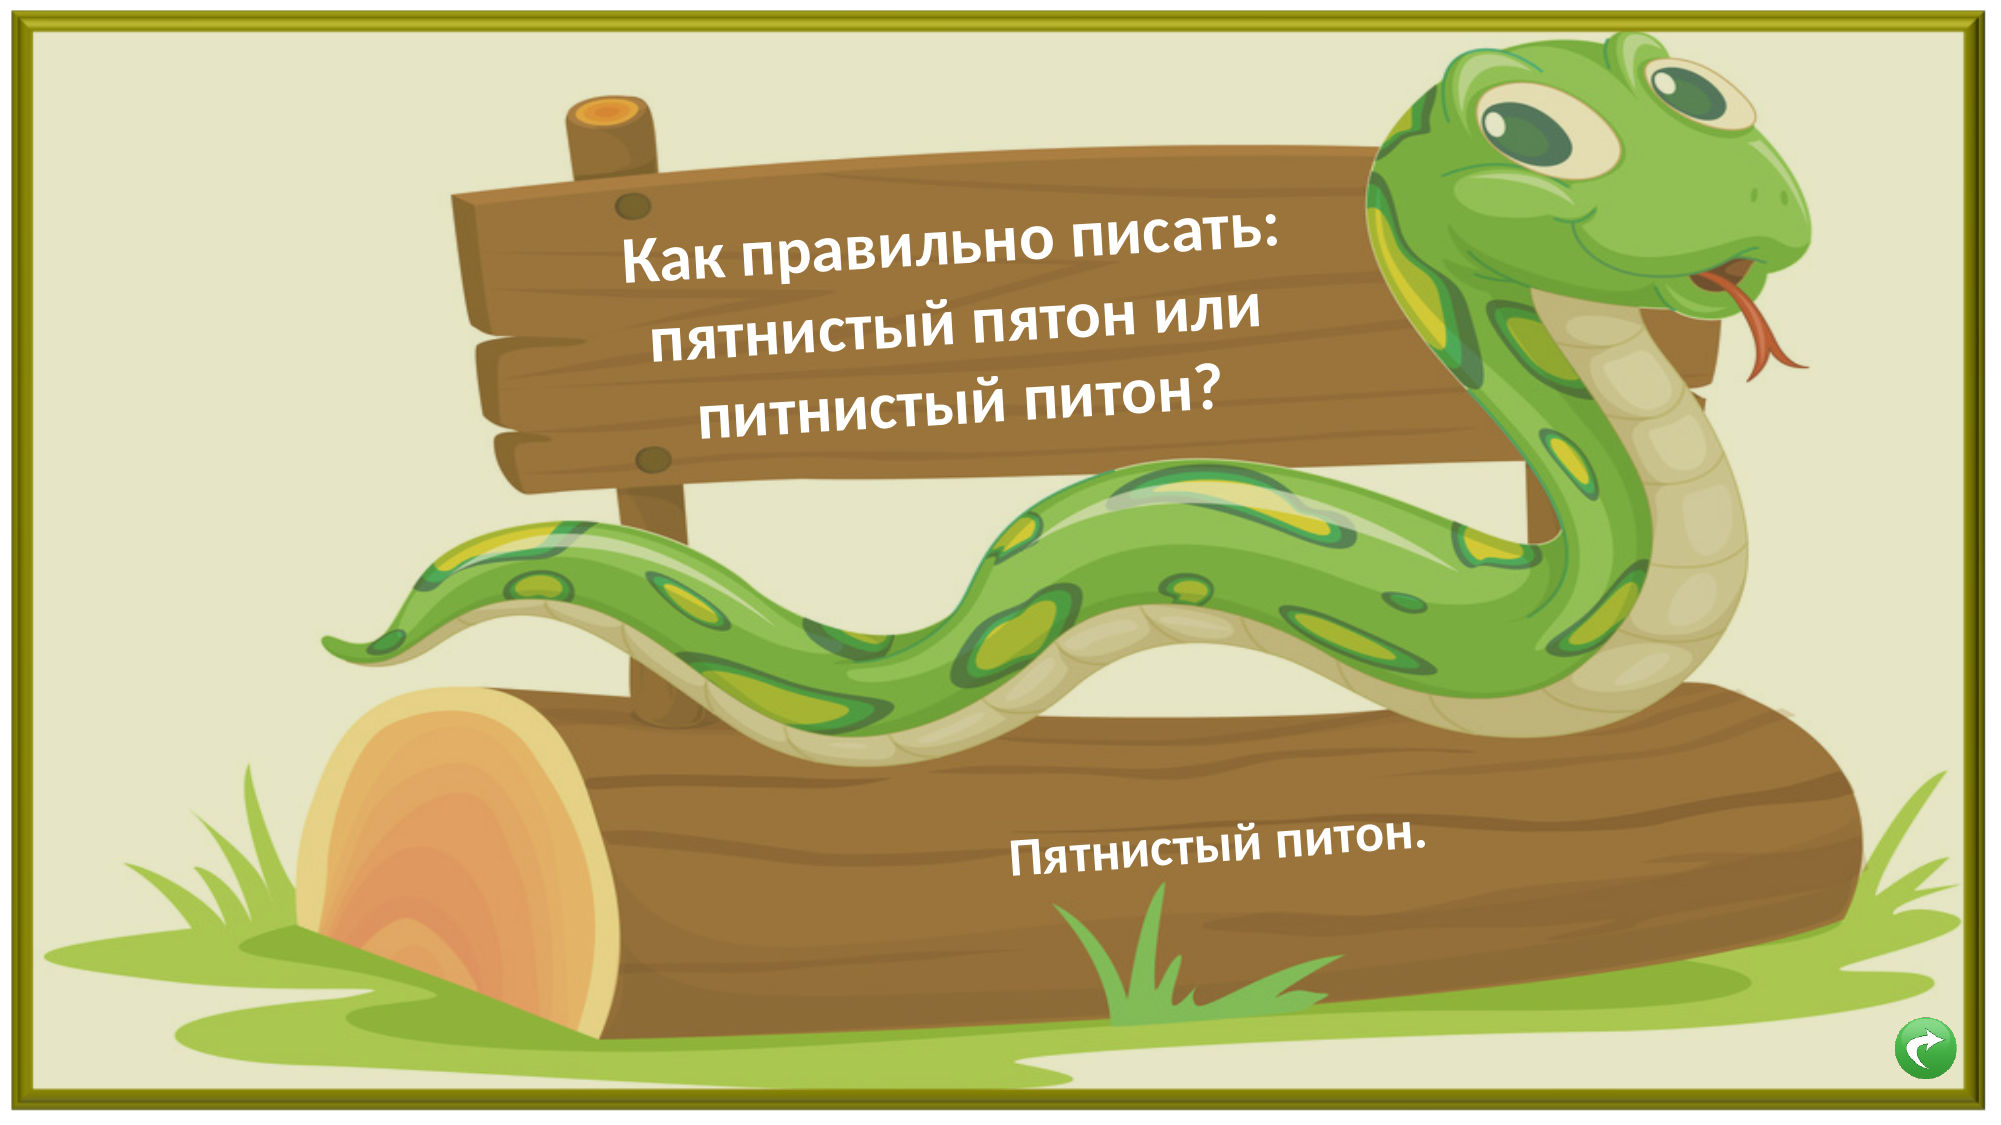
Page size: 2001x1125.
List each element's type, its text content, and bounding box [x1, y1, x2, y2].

text_box Как правильно писать: пятнистый пятон или питнистый питон? [476, 162, 1436, 473]
picture [0, 0, 2001, 1125]
text_box Пятнистый питон. [611, 757, 1825, 923]
